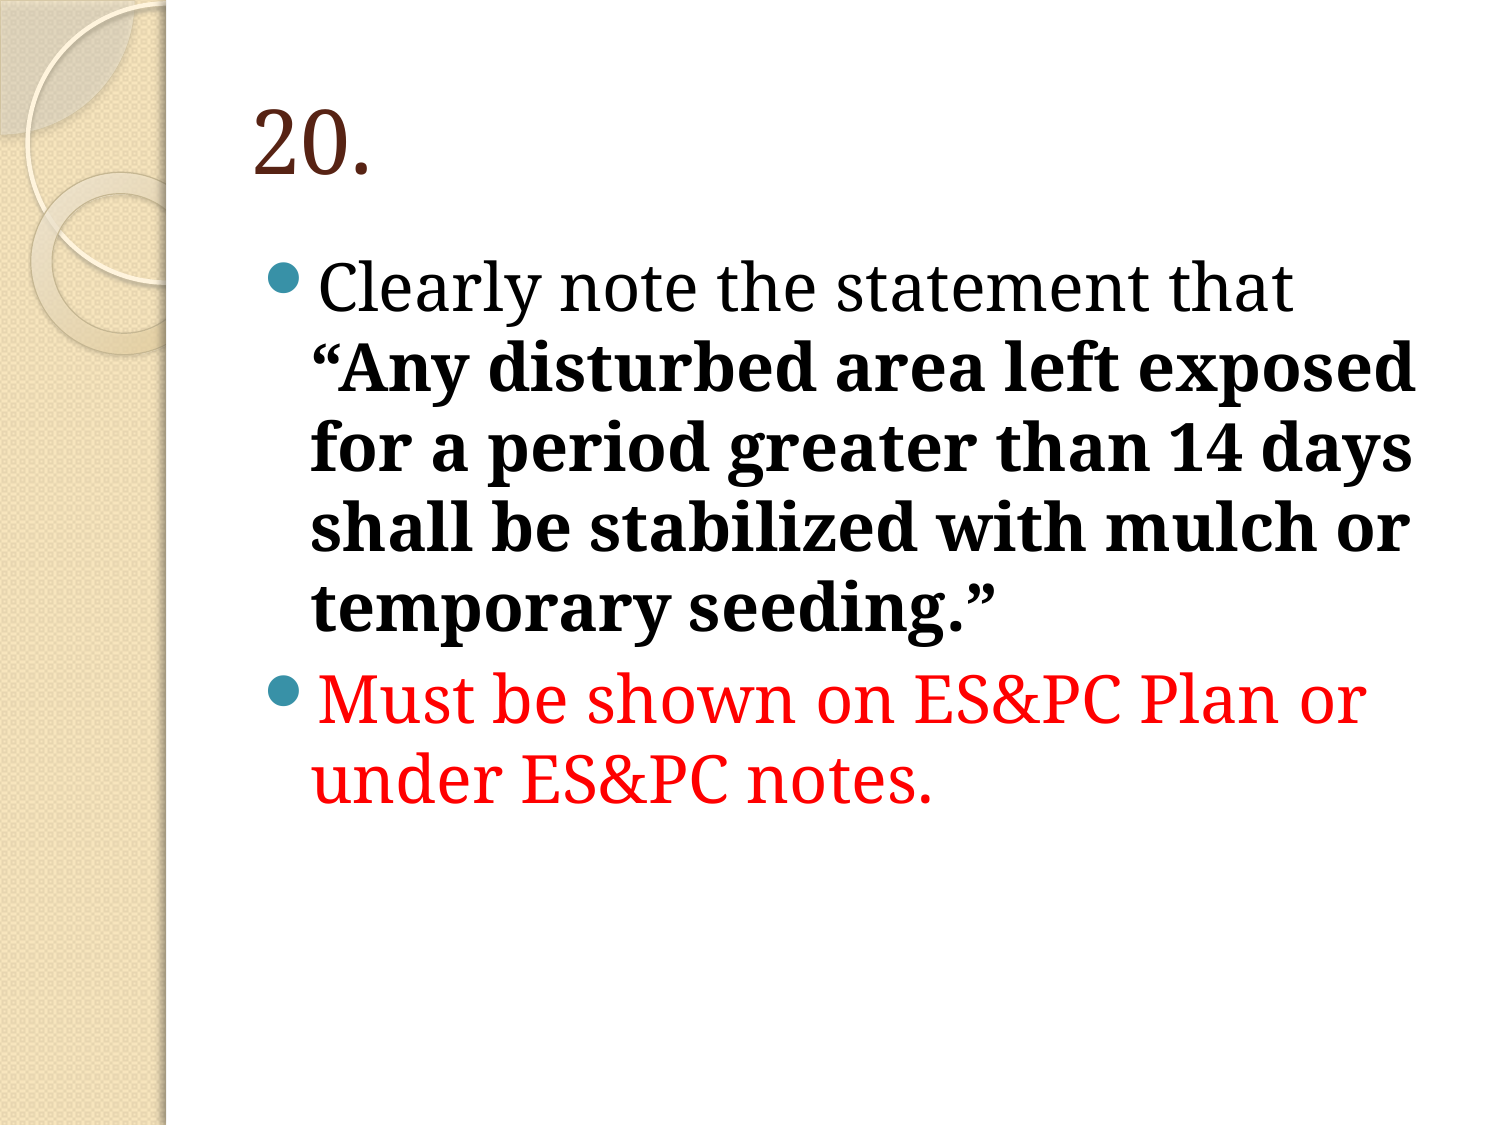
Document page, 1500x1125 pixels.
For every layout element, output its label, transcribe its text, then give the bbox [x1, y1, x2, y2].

title 20. [235, 45, 1466, 233]
list Clearly note the statement that “Any disturbed area left exposed for a period greater than 14 days shall be stabilized with mulch or temporary seeding.” Must be shown on ES&PC Plan or under ES&PC notes. [235, 237, 1466, 1025]
